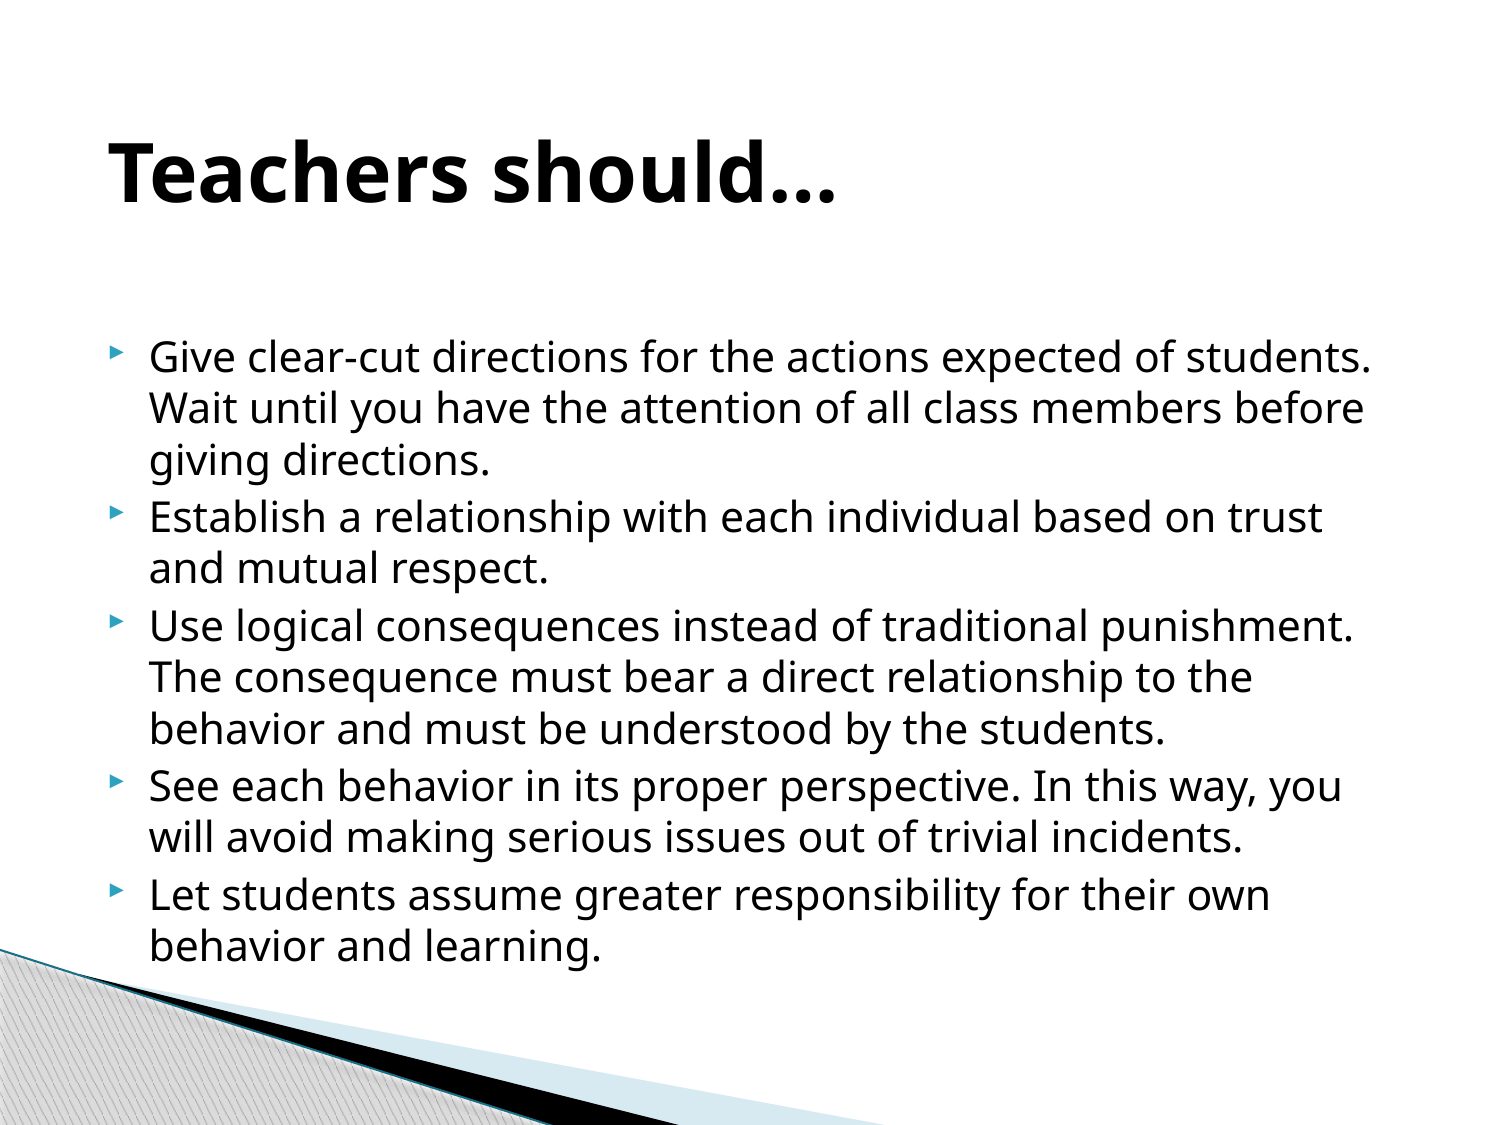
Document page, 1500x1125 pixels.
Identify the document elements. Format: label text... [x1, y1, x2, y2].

list Teachers should… Give clear-cut directions for the actions expected of students. Wait until you have the attention of all class members before giving directions. Establish a relationship with each individual based on trust and mutual respect. Use logical consequences instead of traditional punishment. The consequence must bear a direct relationship to the behavior and must be understood by the students. See each behavior in its proper perspective. In this way, you will avoid making serious issues out of trivial incidents. Let students assume greater responsibility for their own behavior and learning. [75, 112, 1425, 986]
